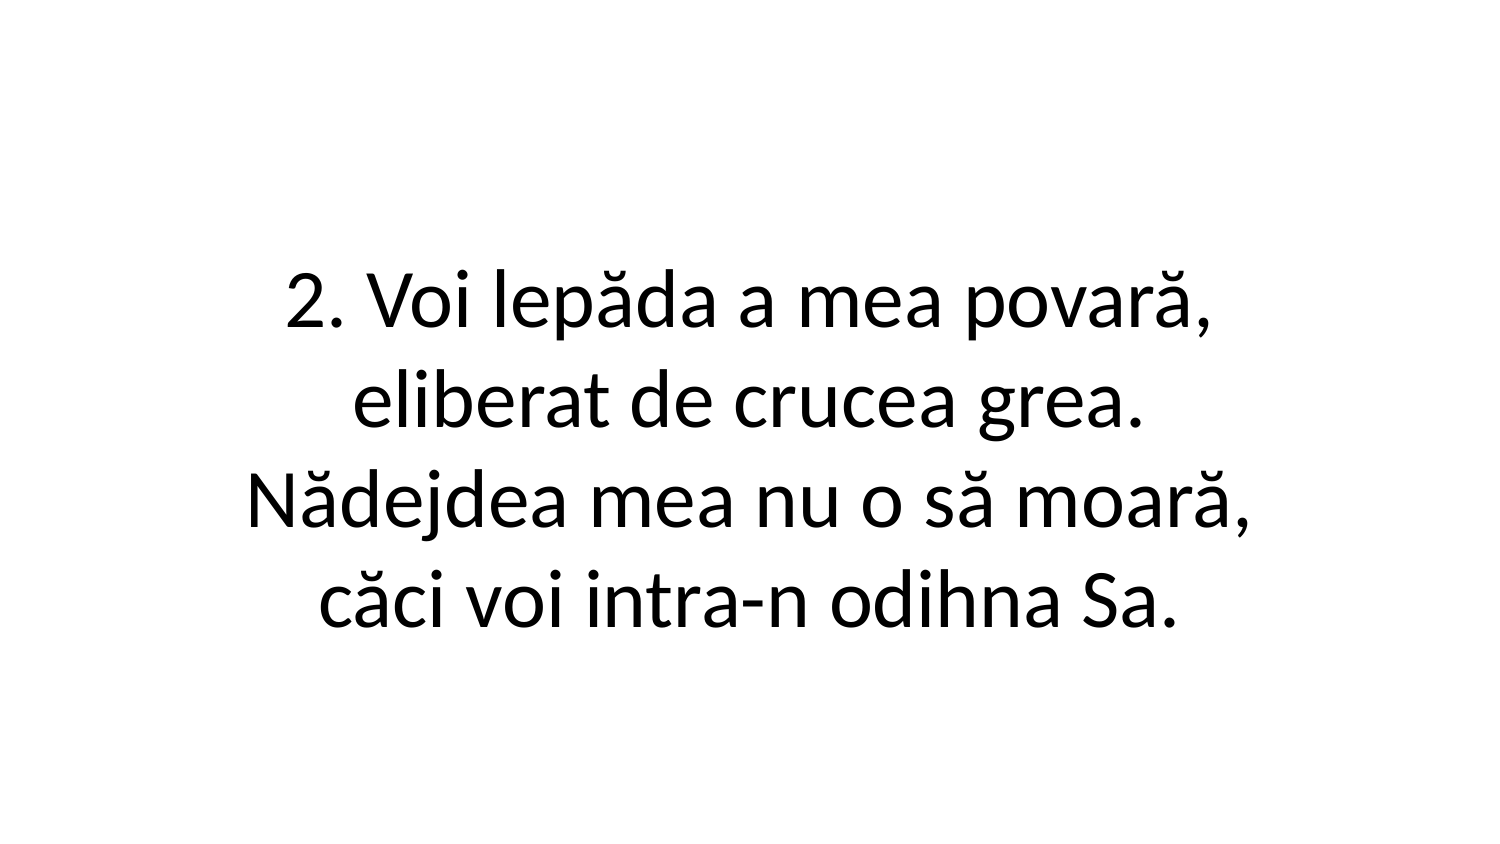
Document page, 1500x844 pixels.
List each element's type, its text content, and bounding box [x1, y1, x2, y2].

text_box 2. Voi lepăda a mea povară, eliberat de crucea grea. Nădejdea mea nu o să moară, căci voi intra-n odihna Sa. [230, 192, 1270, 652]
